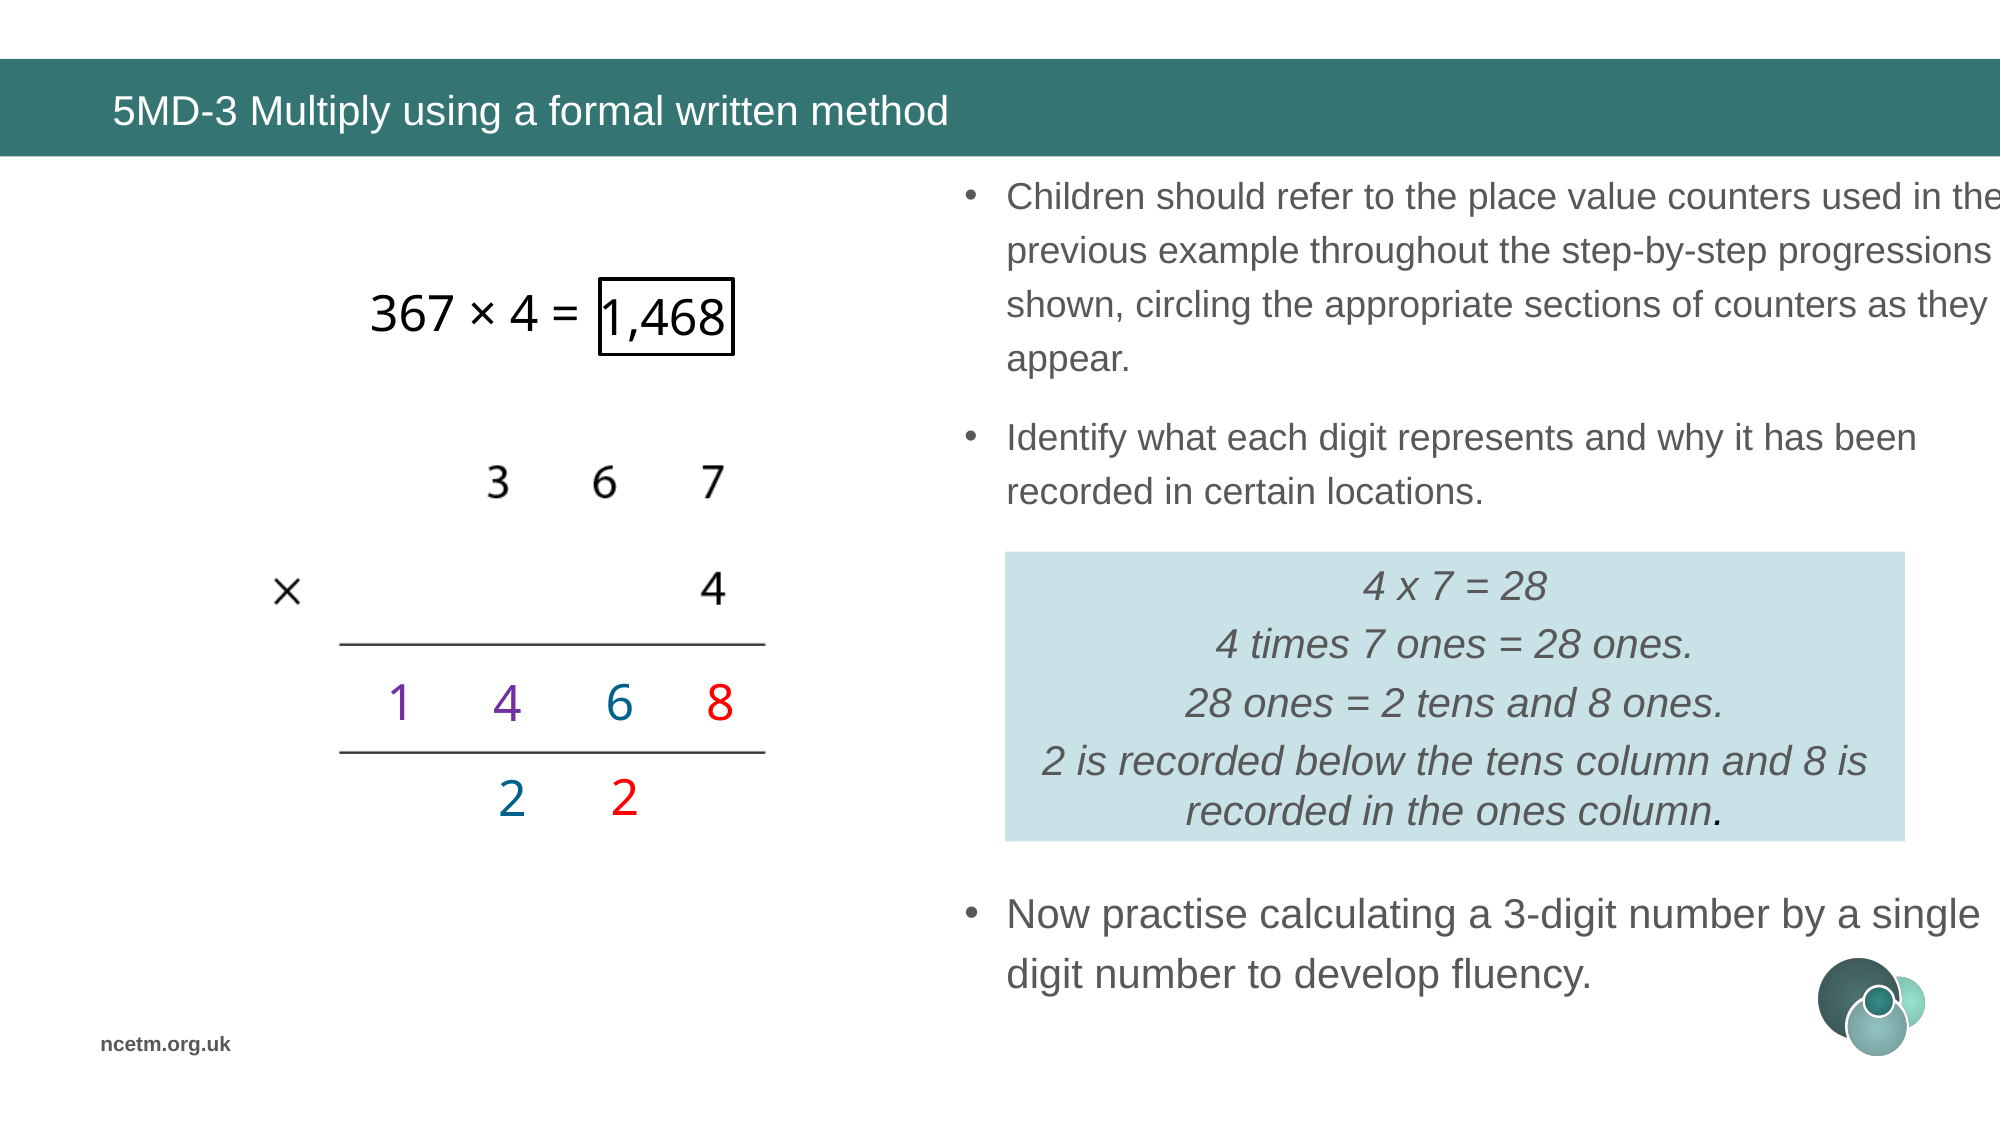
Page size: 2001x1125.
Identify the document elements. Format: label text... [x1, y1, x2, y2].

text_box [599, 278, 734, 355]
text_box 1,468 [621, 277, 742, 353]
title 5MD-3 Multiply using a formal written method [97, 76, 1945, 147]
picture [1818, 1049, 1925, 1056]
text_box 367 × 4 = [355, 274, 621, 350]
text_box Children should refer to the place value counters used in the previous example throughout the step-by-step progressions shown, circling the appropriate sections of counters as they appear. Identify what each digit represents and why it has been recorded in certain locations. Now practise calculating a 3-digit number by a single digit number to develop fluency. [949, 155, 2000, 1049]
picture [231, 455, 883, 825]
